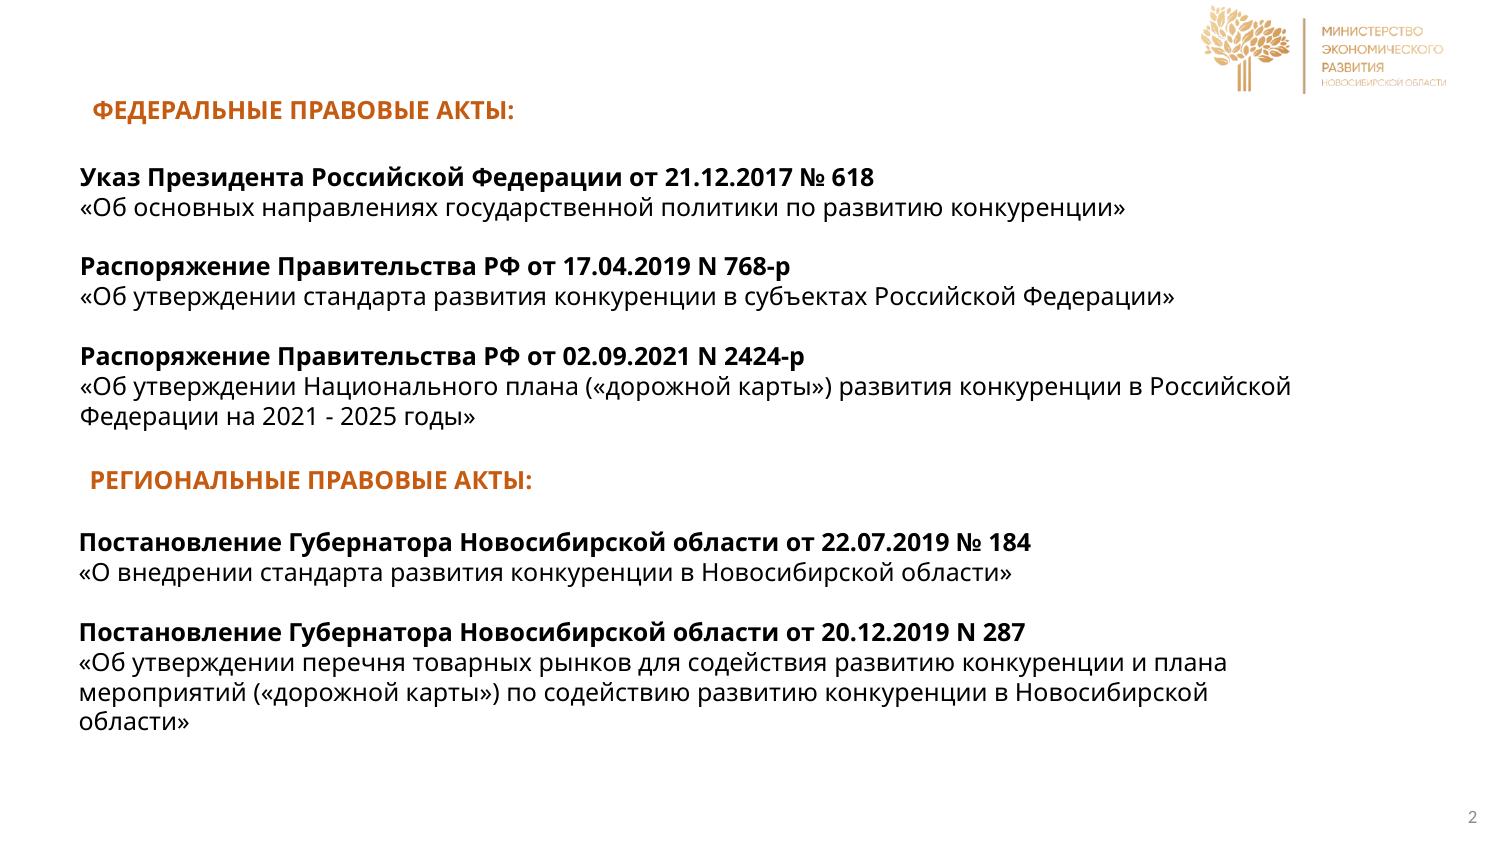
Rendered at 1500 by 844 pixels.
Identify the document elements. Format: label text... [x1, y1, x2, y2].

text_box Постановление Губернатора Новосибирской области от 22.07.2019 № 184 «О внедрении стандарта развития конкуренции в Новосибирской области» Постановление Губернатора Новосибирской области от 20.12.2019 N 287 «Об утверждении перечня товарных рынков для содействия развитию конкуренции и плана мероприятий («дорожной карты») по содействию развитию конкуренции в Новосибирской области» [63, 518, 1304, 744]
text_box РЕГИОНАЛЬНЫЕ ПРАВОВЫЕ АКТЫ: [74, 456, 549, 502]
slide_number 2 [1155, 793, 1493, 839]
text_box ФЕДЕРАЛЬНЫЕ ПРАВОВЫЕ АКТЫ: [77, 87, 531, 132]
text_box Указ Президента Российской Федерации от 21.12.2017 № 618 «Об основных направлениях государственной политики по развитию конкуренции» Распоряжение Правительства РФ от 17.04.2019 N 768-р «Об утверждении стандарта развития конкуренции в субъектах Российской Федерации» Распоряжение Правительства РФ от 02.09.2021 N 2424-р «Об утверждении Национального плана («дорожной карты») развития конкуренции в Российской Федерации на 2021 - 2025 годы» [64, 153, 1317, 438]
picture [1201, 4, 1446, 94]
